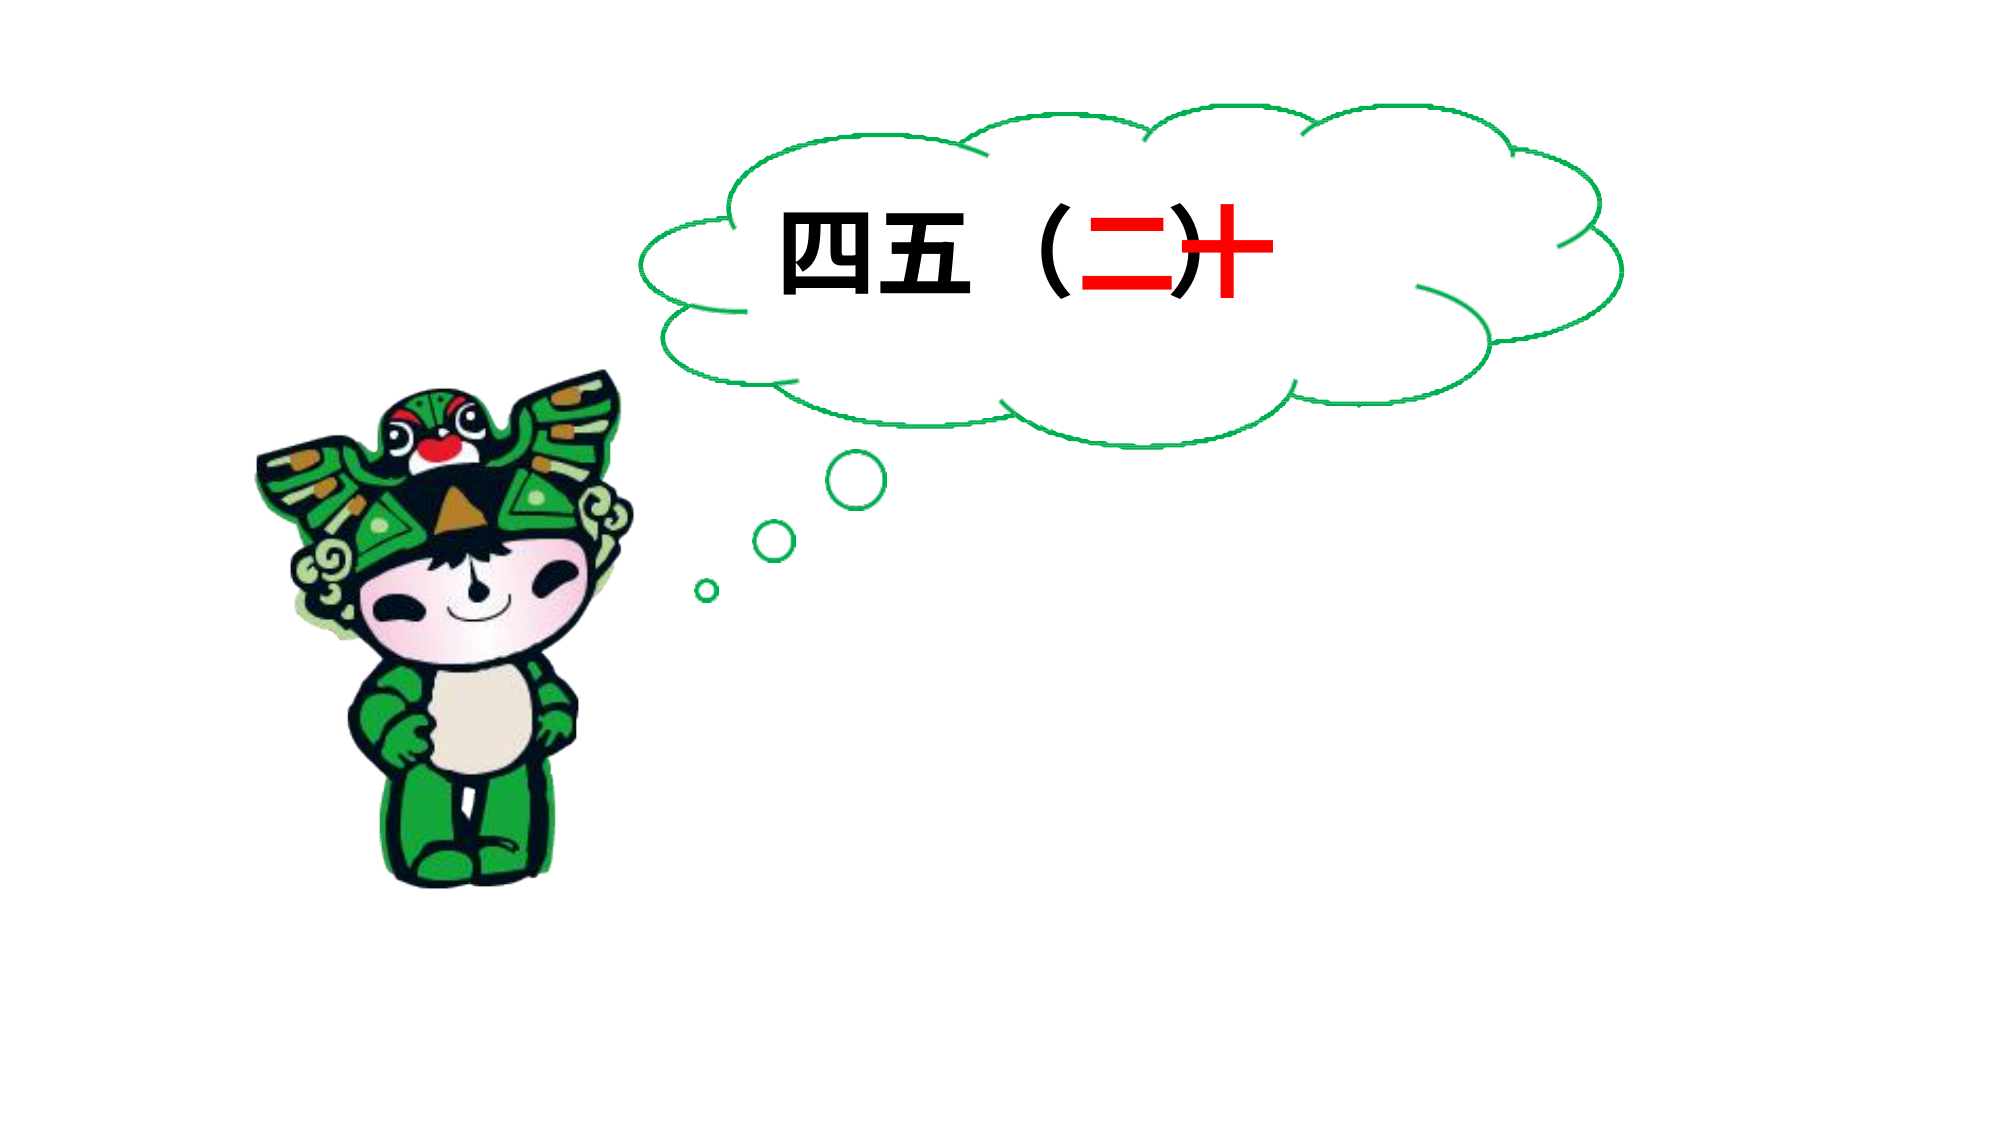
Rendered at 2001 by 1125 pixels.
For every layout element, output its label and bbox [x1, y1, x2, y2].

text_box [638, 224, 684, 356]
text_box [1596, 184, 1603, 223]
picture [752, 519, 796, 563]
text_box [1043, 425, 1243, 445]
text_box [1322, 103, 1484, 119]
text_box [644, 229, 684, 301]
text_box [1596, 235, 1619, 307]
text_box [1177, 108, 1301, 119]
picture [189, 121, 1592, 900]
text_box [1596, 227, 1625, 314]
text_box [875, 425, 973, 429]
text_box [1164, 103, 1315, 119]
text_box [1339, 108, 1466, 119]
text_box [1029, 425, 1258, 450]
text_box [1008, 112, 1125, 119]
picture [824, 449, 887, 512]
text_box [666, 312, 684, 356]
